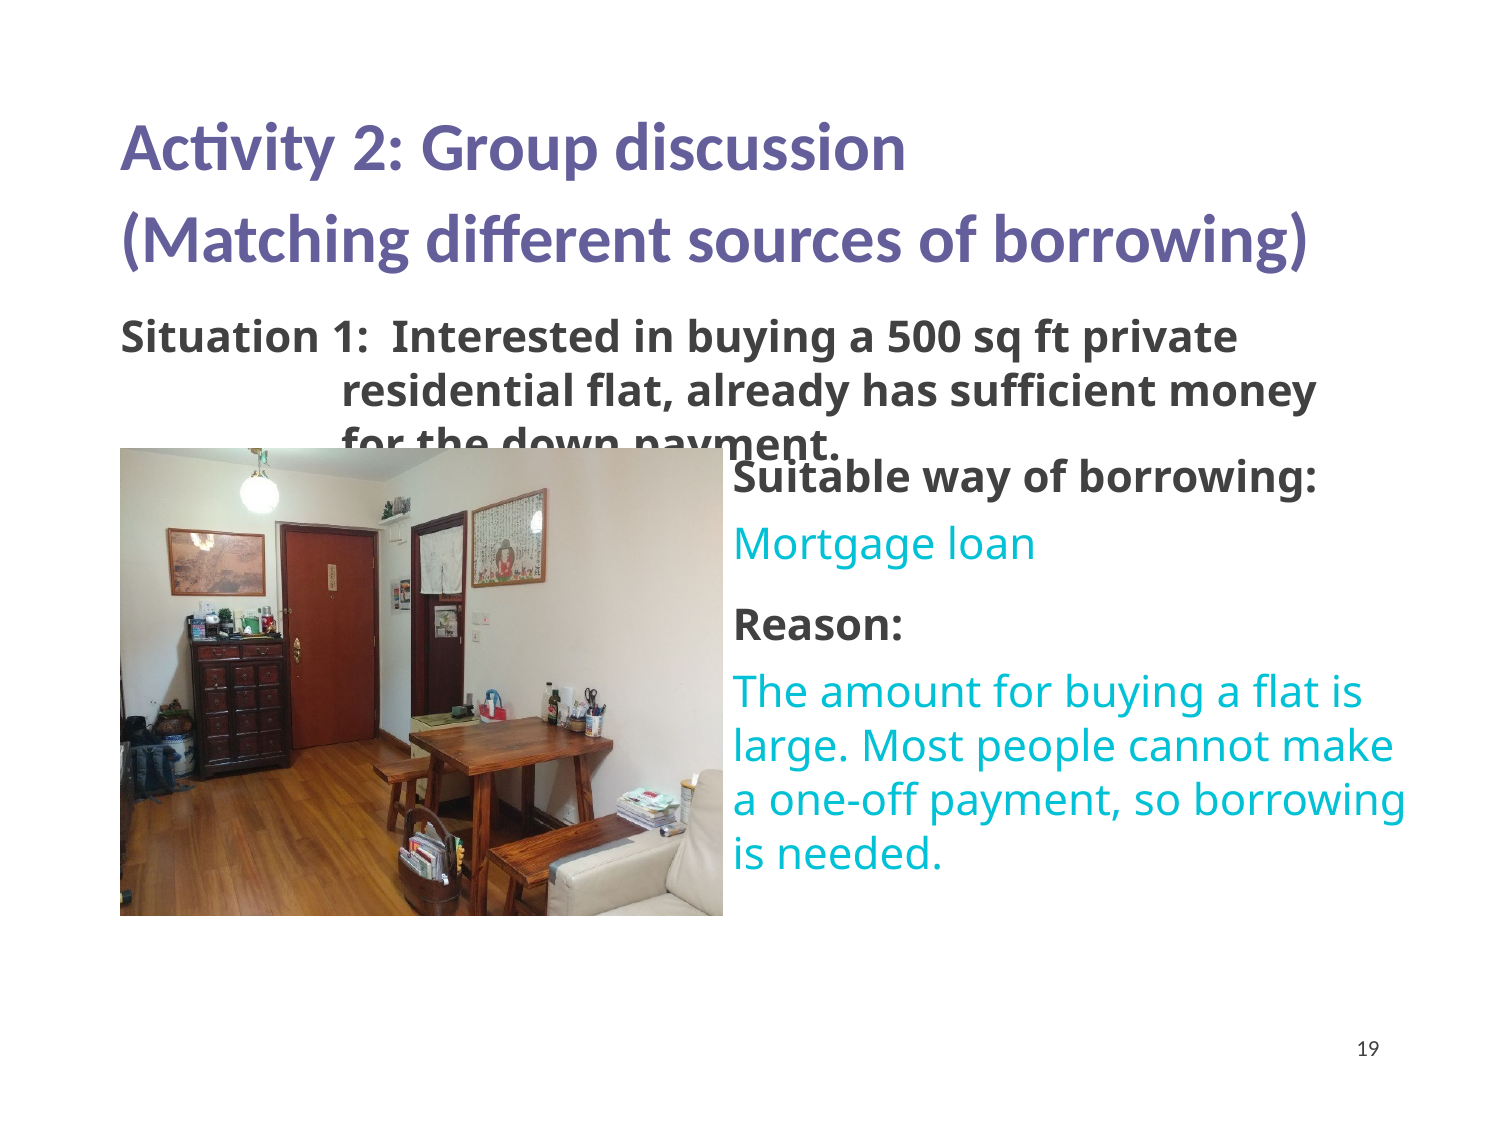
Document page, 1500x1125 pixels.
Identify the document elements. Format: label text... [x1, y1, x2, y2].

text_box Suitable way of borrowing: Mortgage loan Reason: The amount for buying a flat is large. Most people cannot make a one-off payment, so borrowing is needed. [722, 437, 1426, 889]
list Activity 2: Group discussion (Matching different sources of borrowing) [119, 113, 1382, 269]
list Situation 1: Interested in buying a 500 sq ft private residential flat, already has sufficient money for the down payment. [120, 306, 1381, 430]
picture [119, 448, 723, 916]
slide_number 19 [1353, 1035, 1381, 1062]
